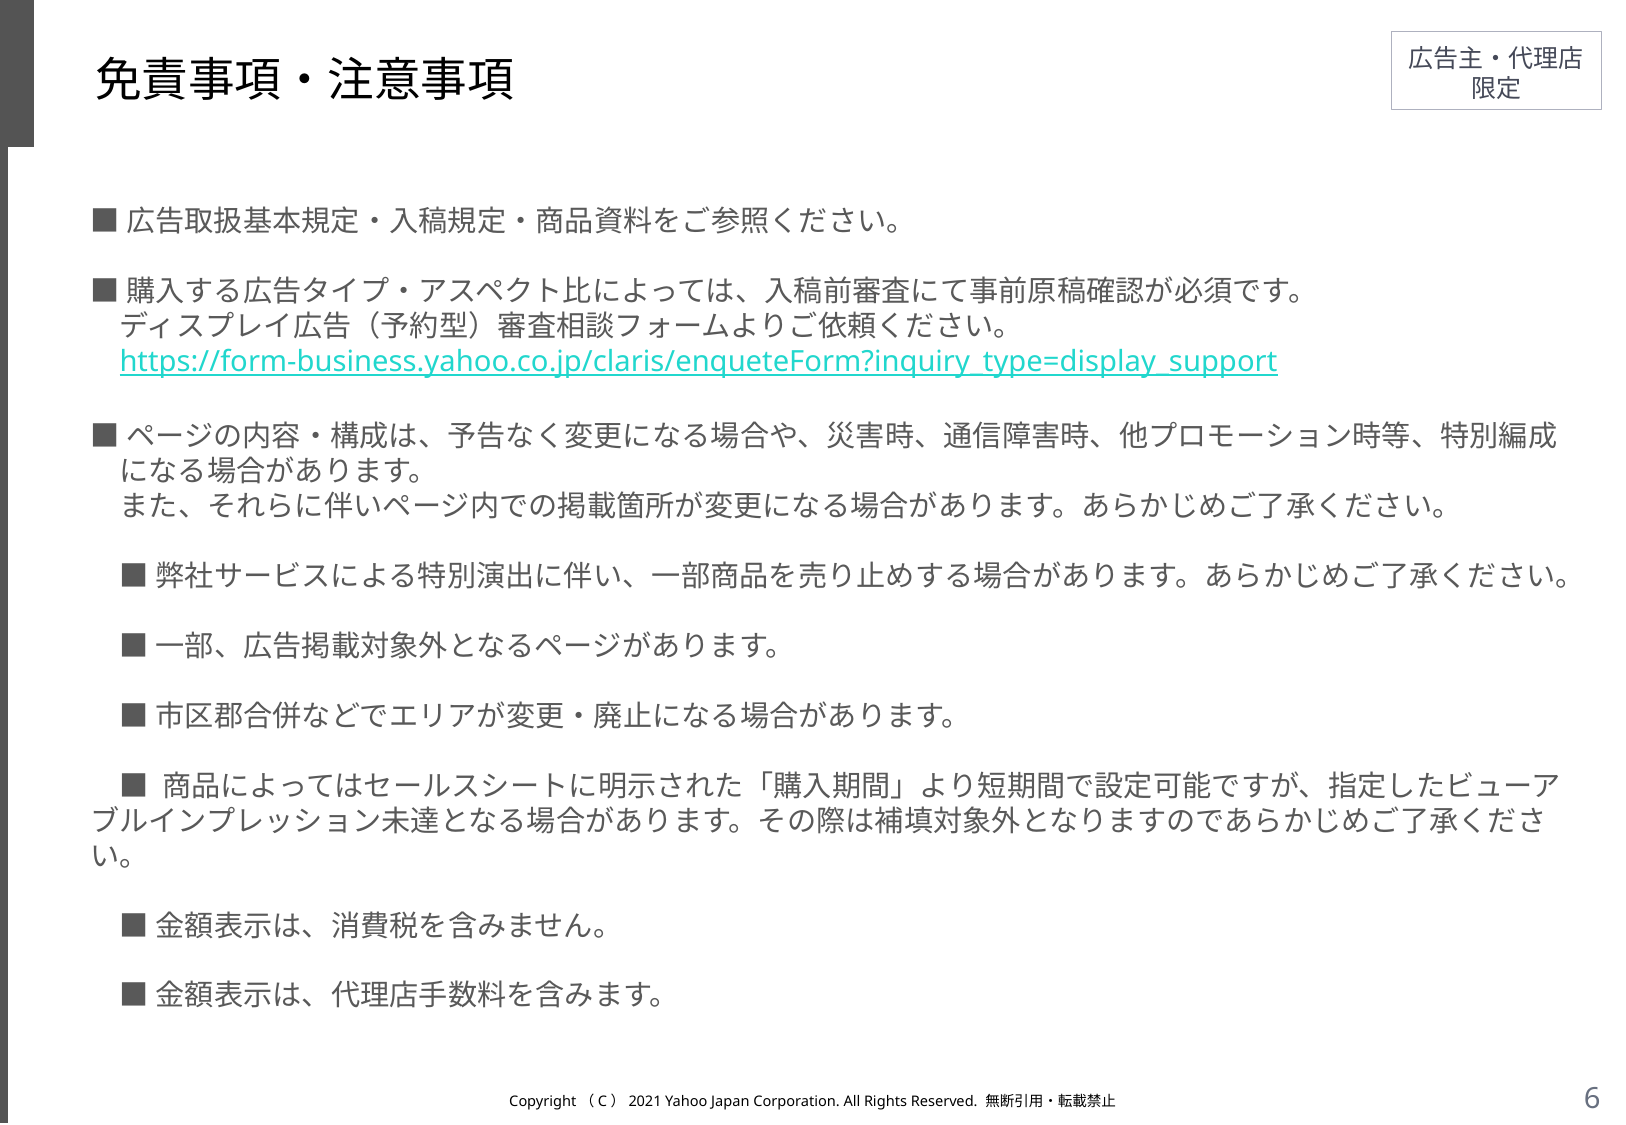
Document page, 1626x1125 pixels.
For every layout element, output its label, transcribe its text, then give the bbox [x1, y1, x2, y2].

title 免責事項・注意事項 [80, 42, 1392, 114]
text_box ■広告取扱基本規定・入稿規定・商品資料をご参照ください。 ■購入する広告タイプ・アスペクト比によっては、入稿前審査にて事前原稿確認が必須です。 ディスプレイ広告（予約型）審査相談フォームよりご依頼ください。 https://form-business.yahoo.co.jp/claris/enqueteForm?inquiry_type=display_support ■ページの内容・構成は、予告なく変更になる場合や、災害時、通信障害時、他プロモーション時等、特別編成になる場合があります。 また、それらに伴いページ内での掲載箇所が変更になる場合があります。あらかじめご了承ください。 ■弊社サービスによる特別演出に伴い、一部商品を売り止めする場合があります。あらかじめご了承ください。 ■一部、広告掲載対象外となるページがあります。 ■市区郡合併などでエリアが変更・廃止になる場合があります。 ■ 商品によってはセールスシートに明示された「購入期間」より短期間で設定可能ですが、指定したビューアブルインプレッション未達となる場合があります。その際は補填対象外となりますのであらかじめご了承ください。 ■金額表示は、消費税を含みません。 ■金額表示は、代理店手数料を含みます。 [75, 195, 1585, 1125]
